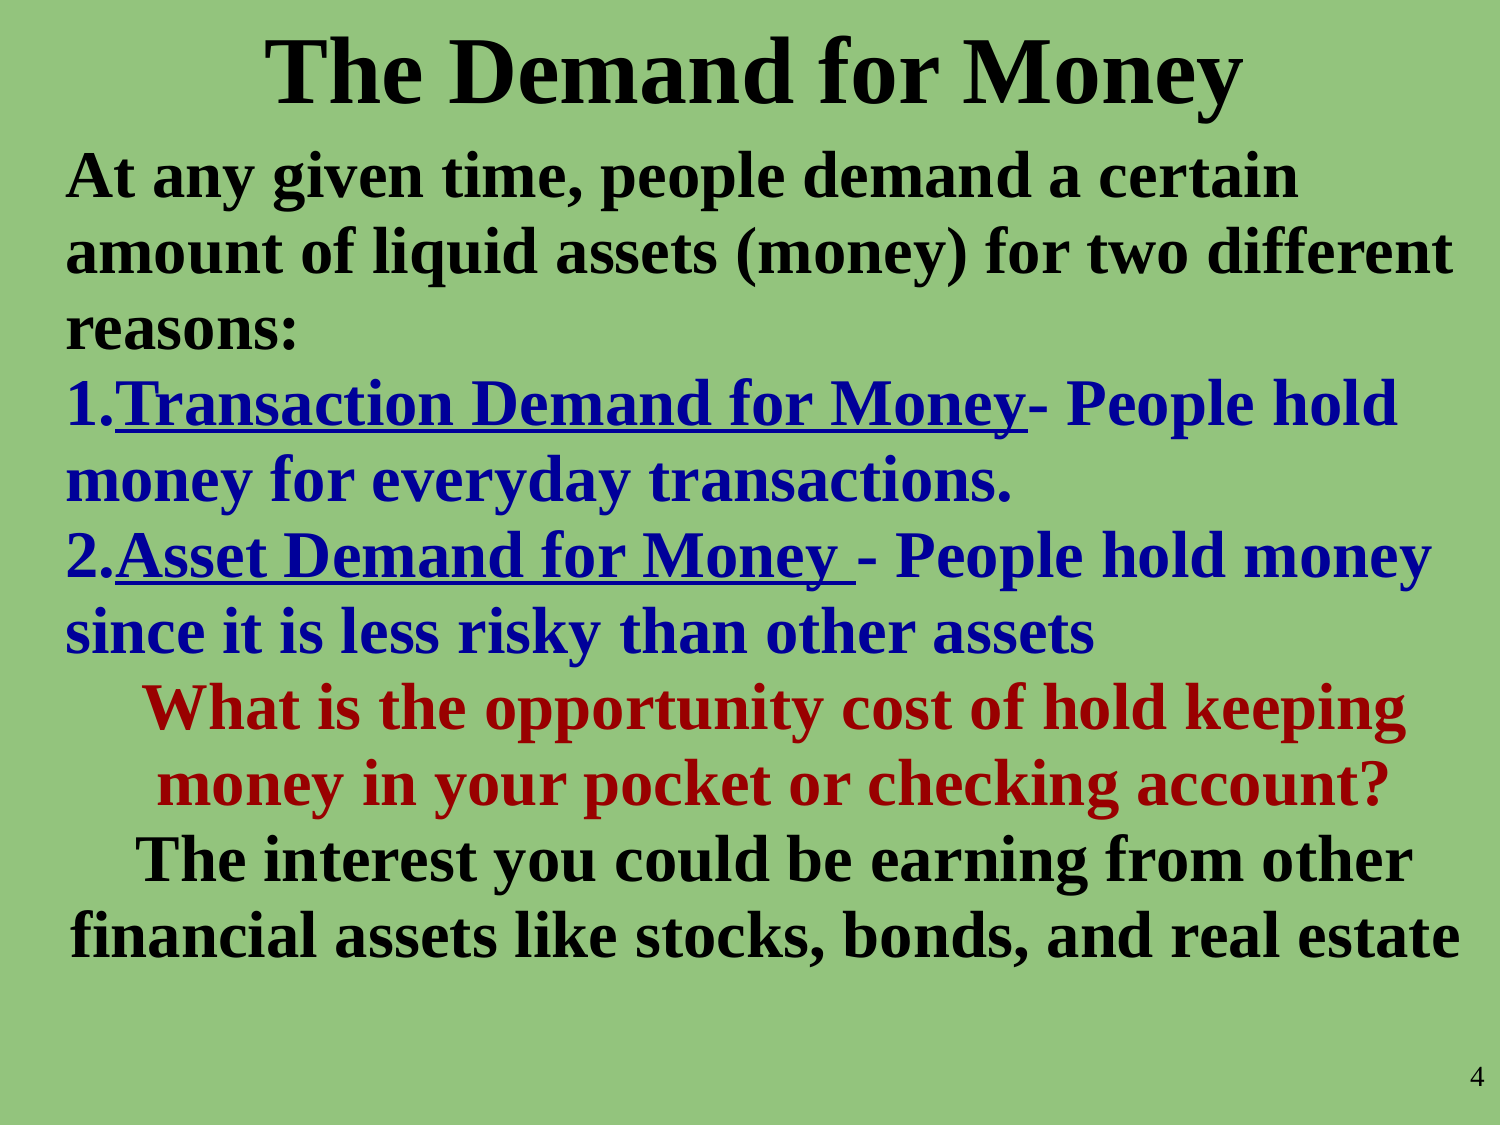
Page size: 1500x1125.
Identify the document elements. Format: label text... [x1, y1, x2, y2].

text_box ‹#› [1187, 1049, 1500, 1125]
text_box The Demand for Money [35, 0, 1475, 130]
text_box At any given time, people demand a certain amount of liquid assets (money) for two different reasons: Transaction Demand for Money- People hold money for everyday transactions. Asset Demand for Money - People hold money since it is less risky than other assets What is the opportunity cost of hold keeping money in your pocket or checking account? The interest you could be earning from other financial assets like stocks, bonds, and real estate [50, 129, 1500, 989]
